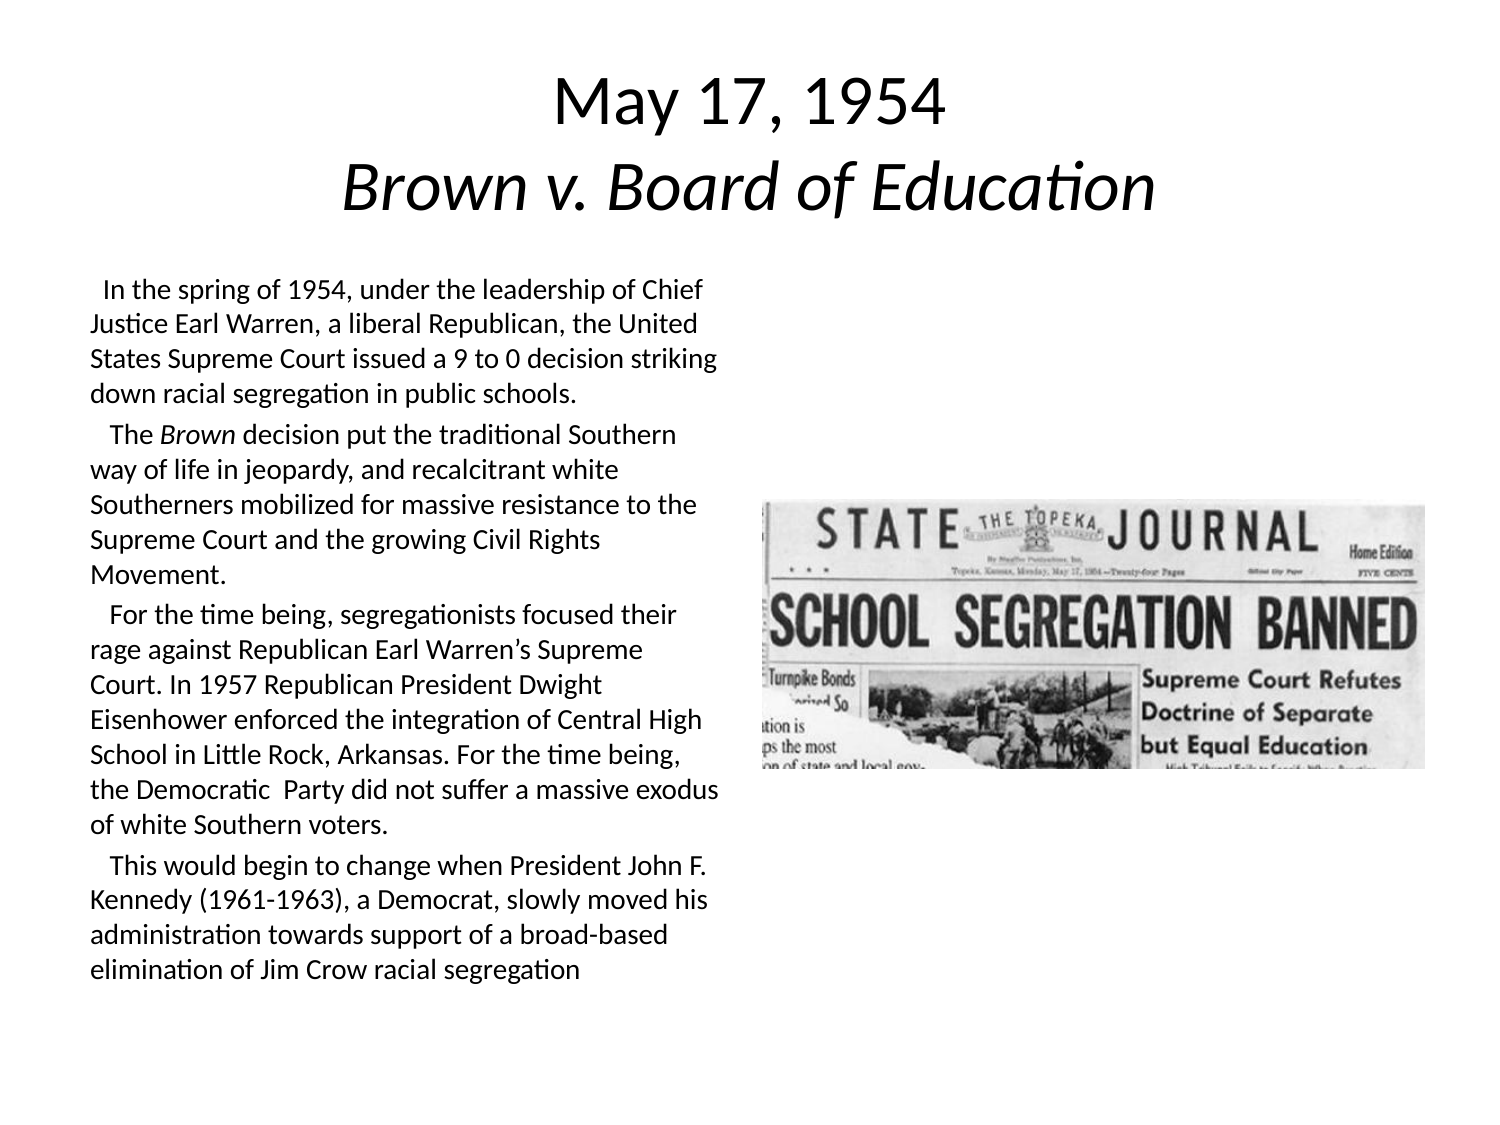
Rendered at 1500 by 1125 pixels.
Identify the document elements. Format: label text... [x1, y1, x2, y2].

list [762, 262, 1426, 1006]
list In the spring of 1954, under the leadership of Chief Justice Earl Warren, a liberal Republican, the United States Supreme Court issued a 9 to 0 decision striking down racial segregation in public schools. The Brown decision put the traditional Southern way of life in jeopardy, and recalcitrant white Southerners mobilized for massive resistance to the Supreme Court and the growing Civil Rights Movement. For the time being, segregationists focused their rage against Republican Earl Warren’s Supreme Court. In 1957 Republican President Dwight Eisenhower enforced the integration of Central High School in Little Rock, Arkansas. For the time being, the Democratic Party did not suffer a massive exodus of white Southern voters. This would begin to change when President John F. Kennedy (1961-1963), a Democrat, slowly moved his administration towards support of a broad-based elimination of Jim Crow racial segregation [75, 262, 738, 1005]
title May 17, 1954 Brown v. Board of Education [75, 45, 1425, 233]
